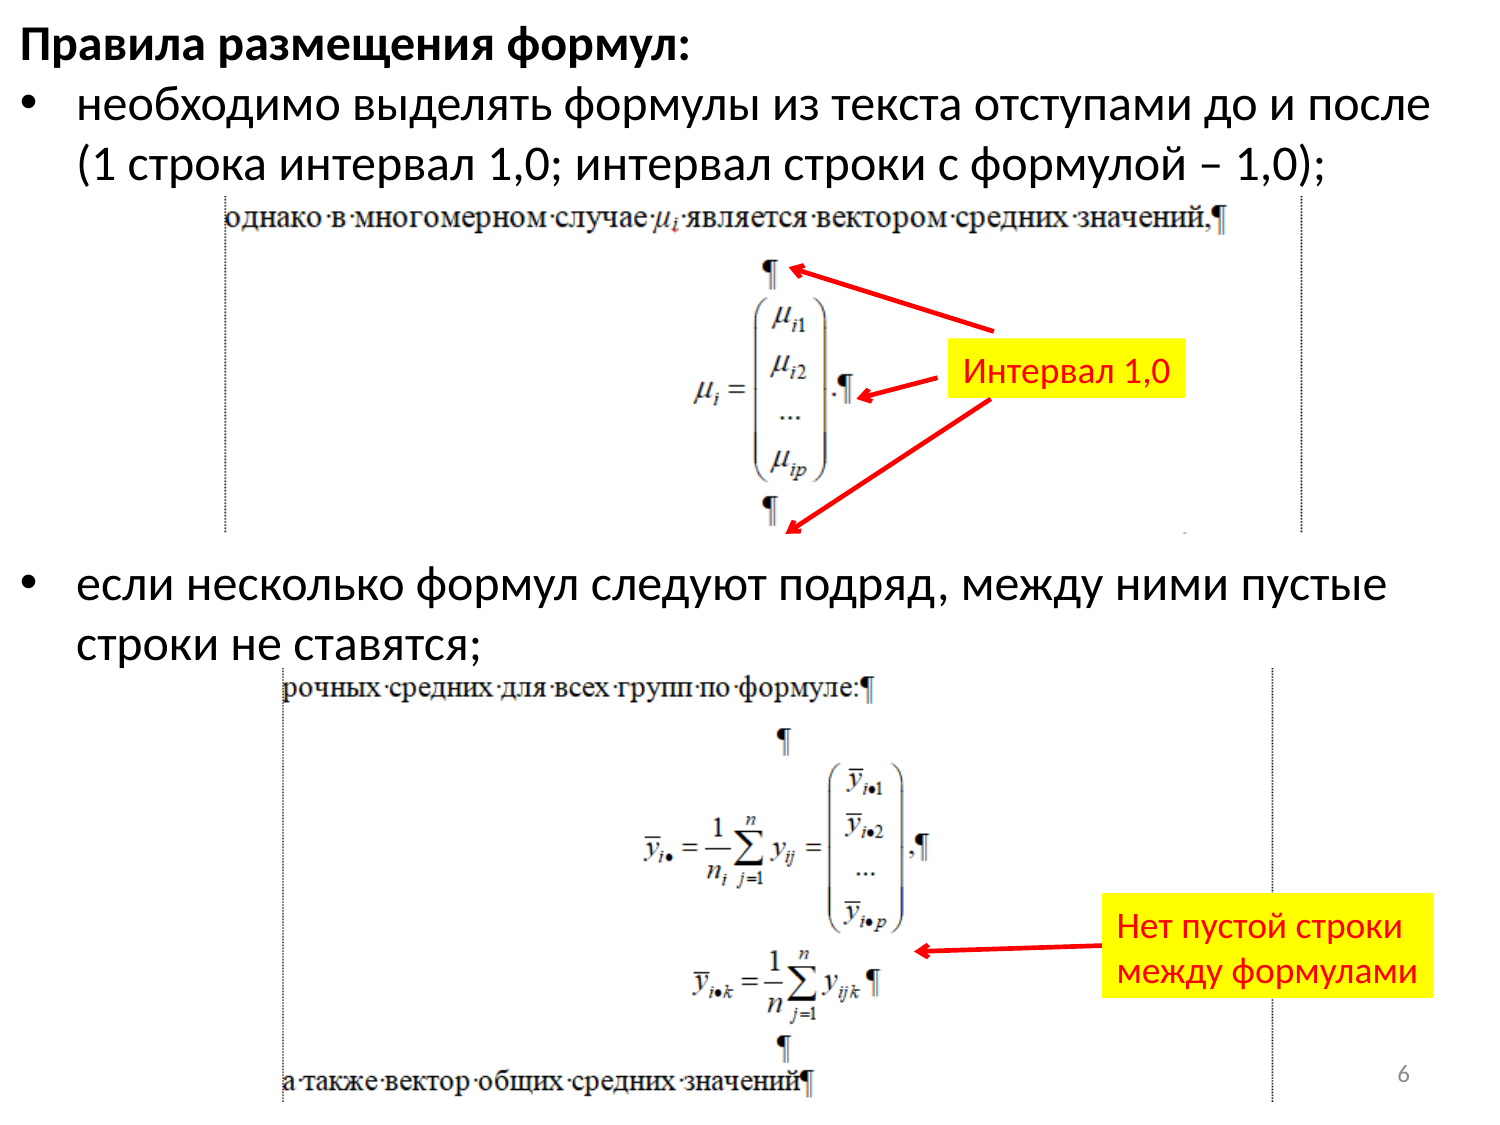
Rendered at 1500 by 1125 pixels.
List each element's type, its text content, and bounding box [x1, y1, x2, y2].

text_box Нет пустой строки между формулами [1285, 893, 1434, 998]
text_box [788, 266, 995, 332]
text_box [913, 945, 1101, 952]
text_box Правила размещения формул: необходимо выделять формулы из текста отступами до и после (1 строка интервал 1,0; интервал строки с формулой – 1,0); если несколько формул следуют подряд, между ними пустые строки не ставятся; [5, 3, 1469, 679]
slide_number 6 [1285, 1042, 1425, 1103]
picture [248, 668, 1282, 1102]
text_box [856, 377, 938, 400]
picture [206, 196, 1326, 535]
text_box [785, 398, 991, 534]
